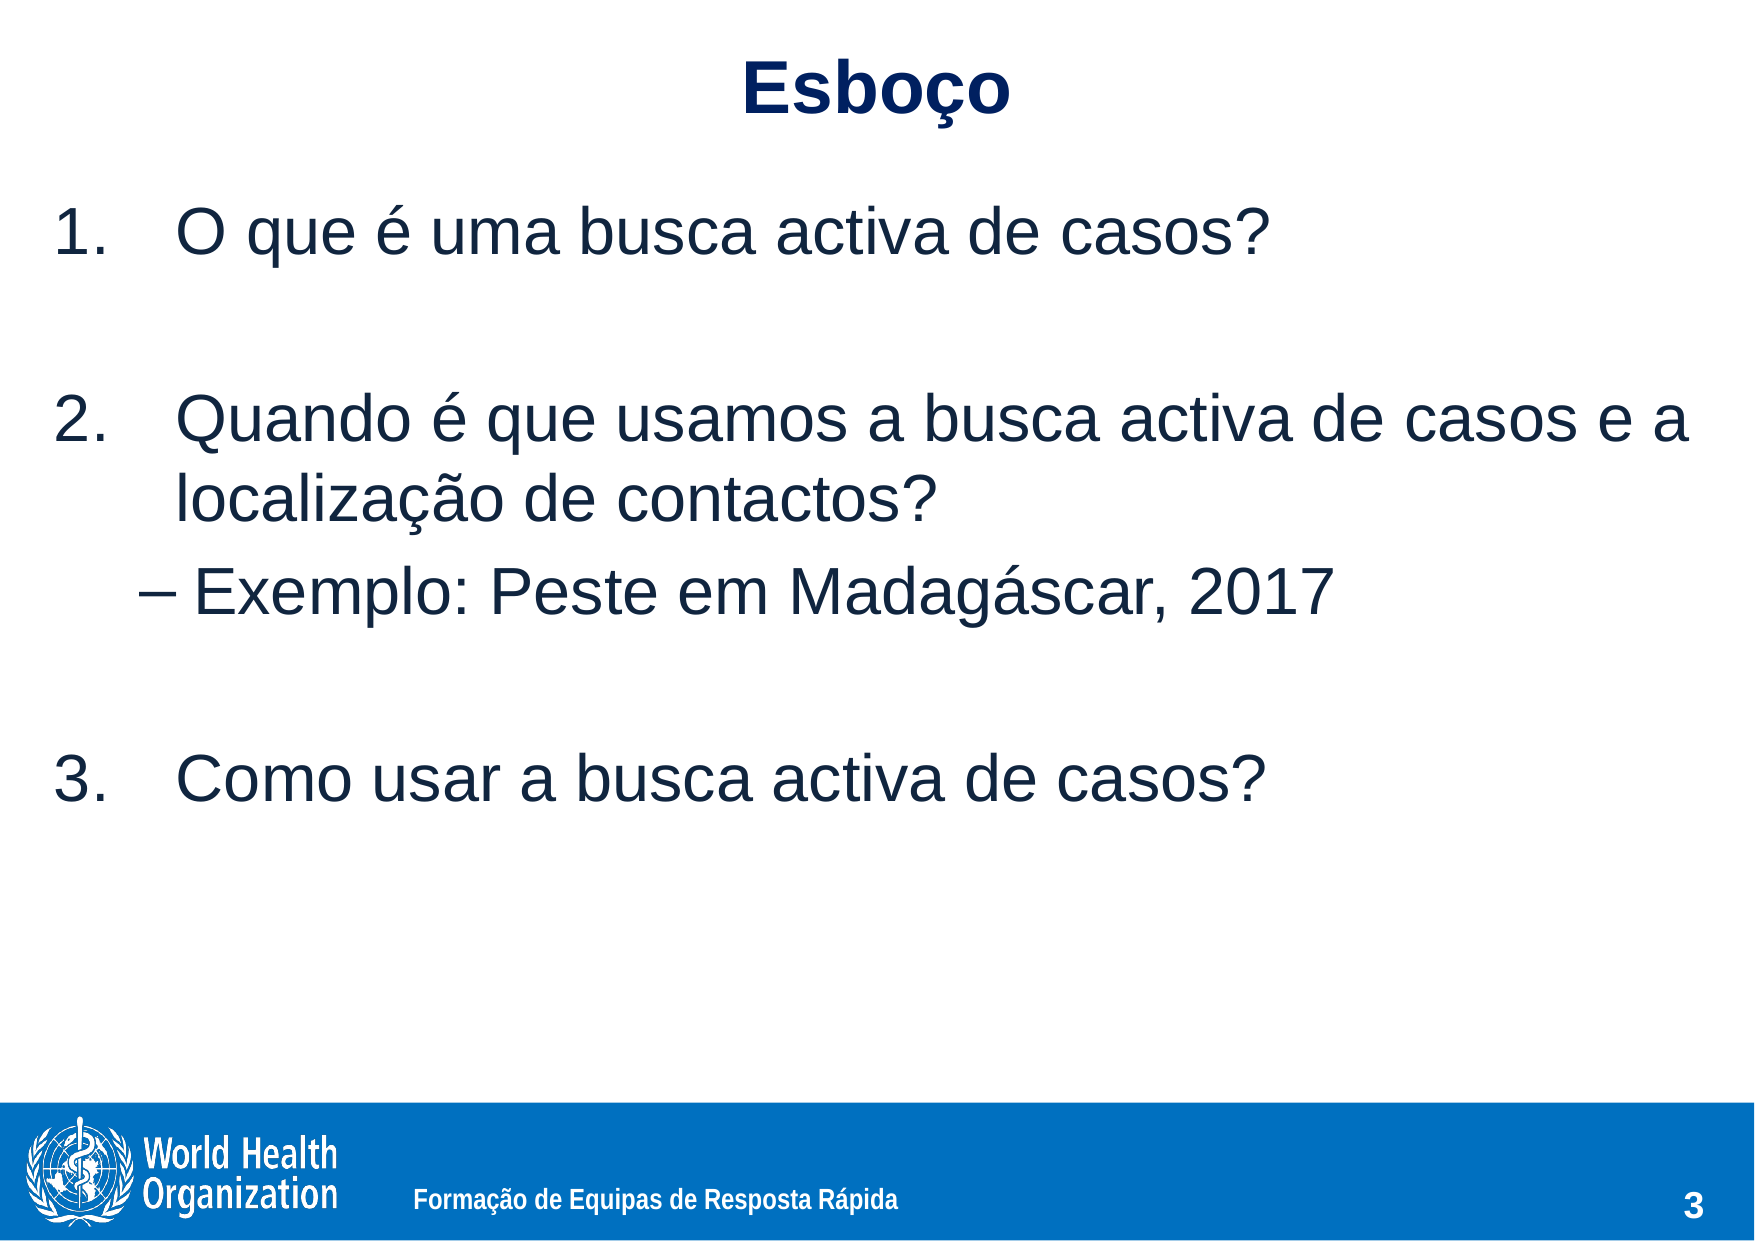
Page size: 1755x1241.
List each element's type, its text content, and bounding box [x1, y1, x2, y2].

title Esboço [87, 25, 1667, 143]
list O que é uma busca activa de casos? Quando é que usamos a busca activa de casos e a localização de contactos? Exemplo: Peste em Madagáscar, 2017 Como usar a busca activa de casos? [36, 179, 1727, 1077]
picture [25, 1116, 337, 1227]
